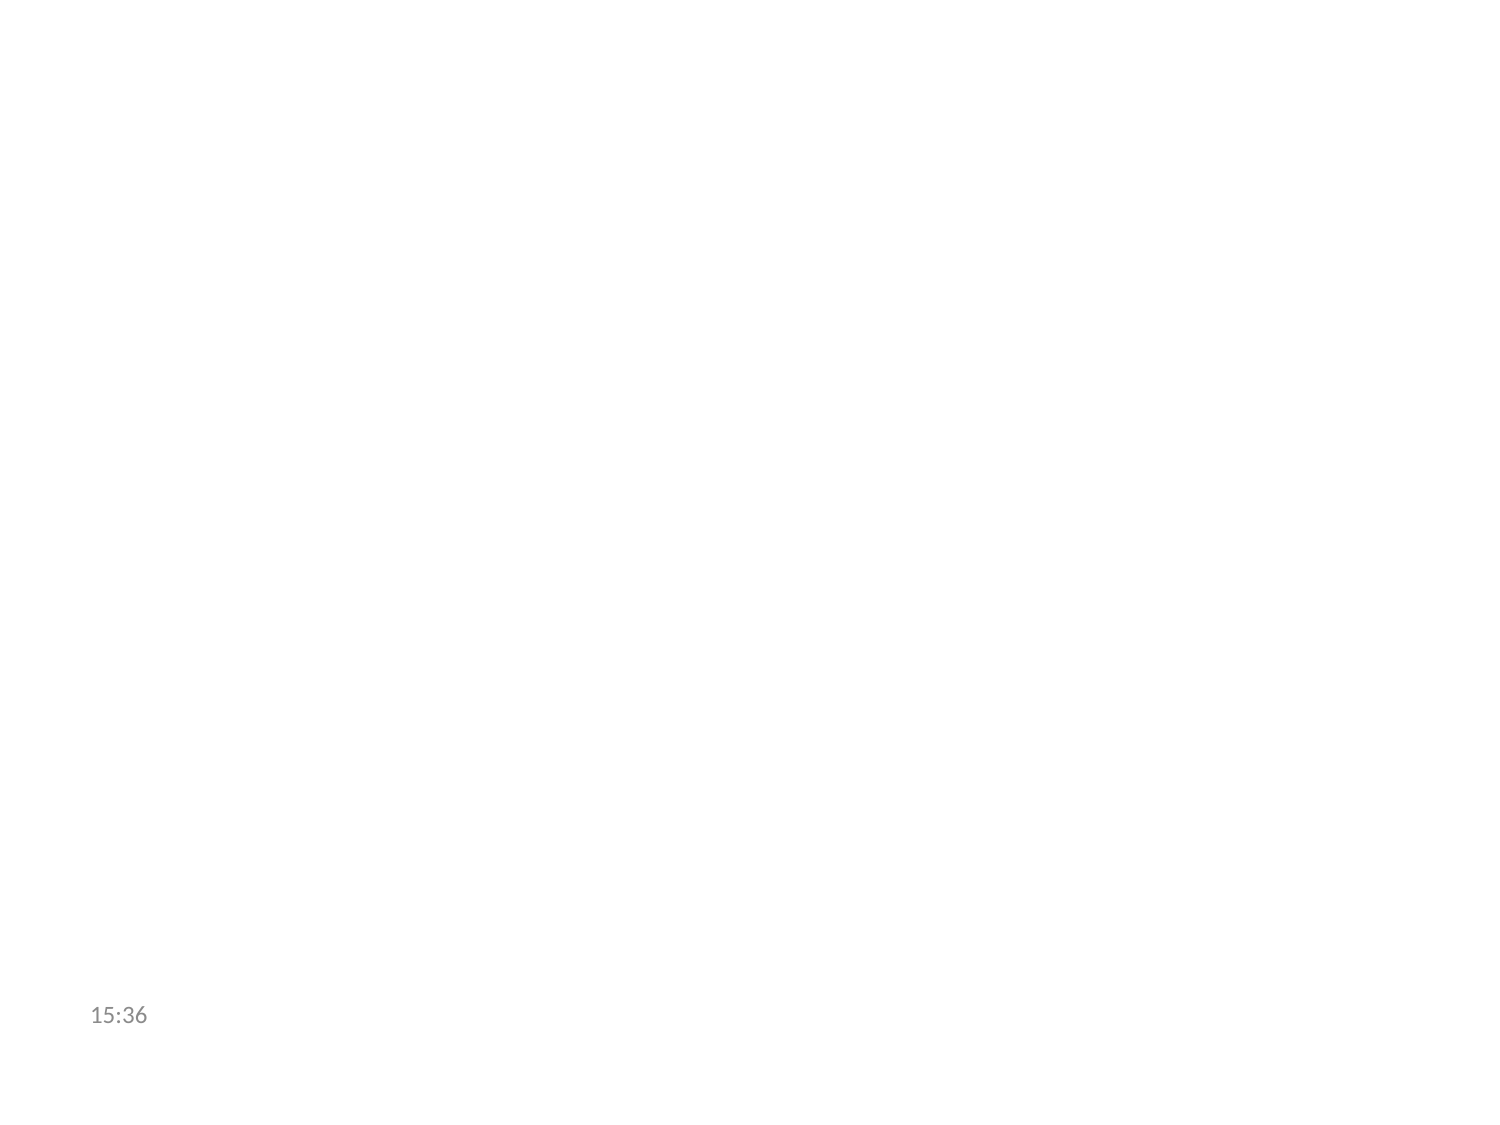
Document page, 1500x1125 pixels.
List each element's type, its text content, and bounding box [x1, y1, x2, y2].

text_box 15:35 [75, 983, 425, 1044]
